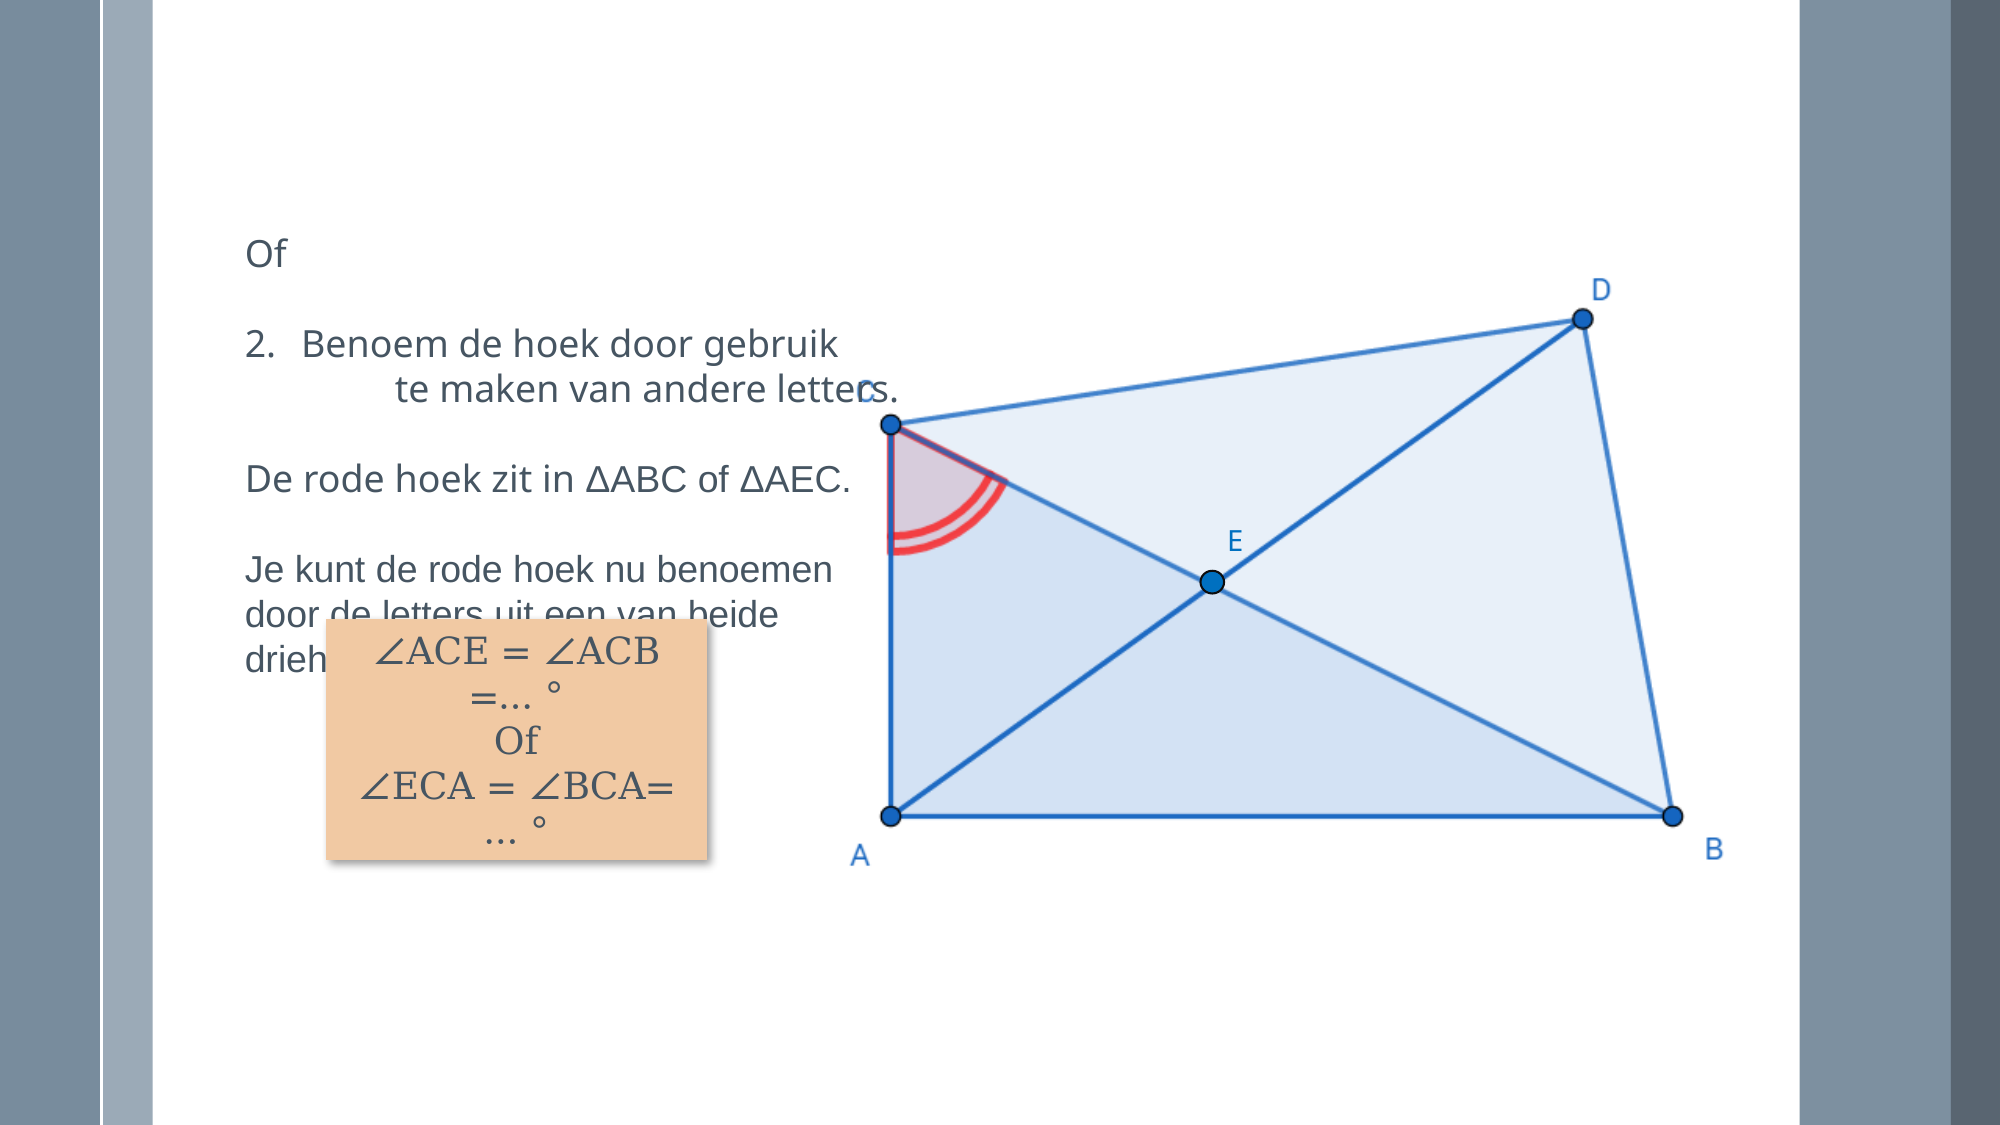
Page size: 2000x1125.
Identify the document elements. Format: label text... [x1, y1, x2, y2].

picture [834, 219, 1738, 877]
text_box ∠ACE = ∠ACB =… ° Of ∠ECA = ∠BCA= … ° [326, 619, 707, 860]
text_box Of Benoem de hoek door gebruik te maken van andere letters. De rode hoek zit in ΔABC of ΔAEC. Je kunt de rode hoek nu benoemen door de letters uit een van beide driehoeken te gebruiken. [230, 222, 834, 687]
